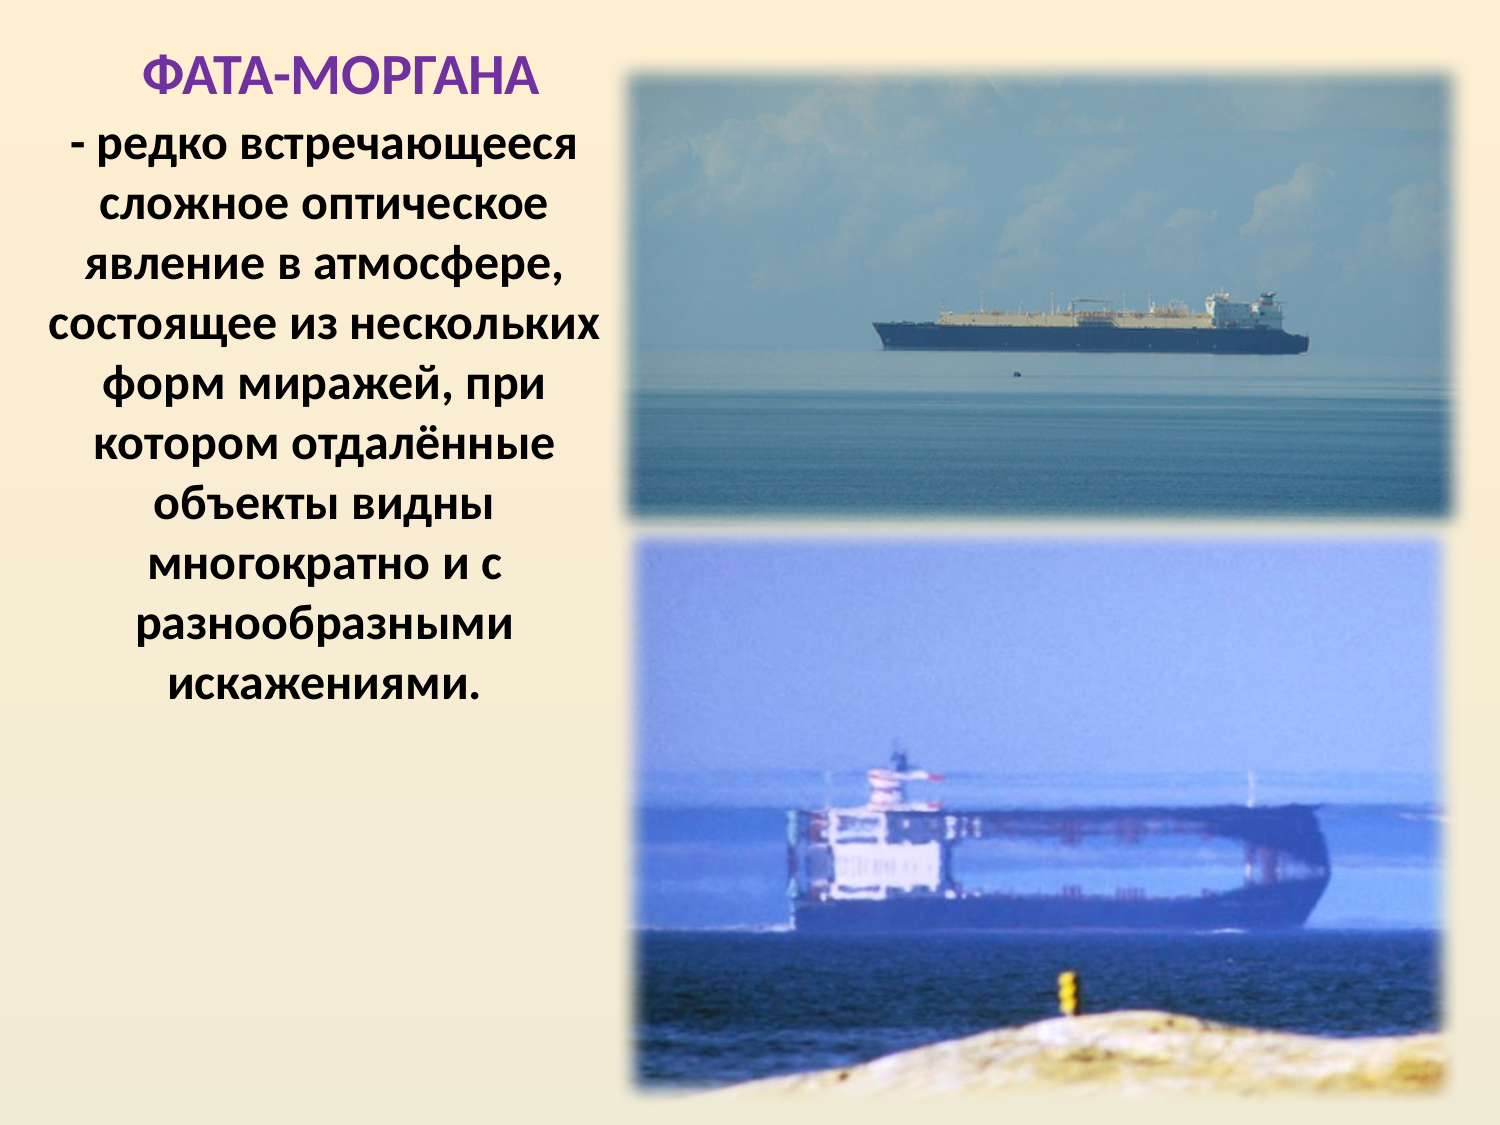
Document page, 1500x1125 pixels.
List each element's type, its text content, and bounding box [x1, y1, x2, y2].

picture [616, 518, 1459, 1107]
title ФАТА-МОРГАНА [75, 19, 609, 101]
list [607, 54, 1471, 538]
list - редко встречающееся сложное оптическое явление в атмосфере, состоящее из нескольких форм миражей, при котором отдалённые объекты видны многократно и с разнообразными искажениями. [29, 101, 611, 1094]
